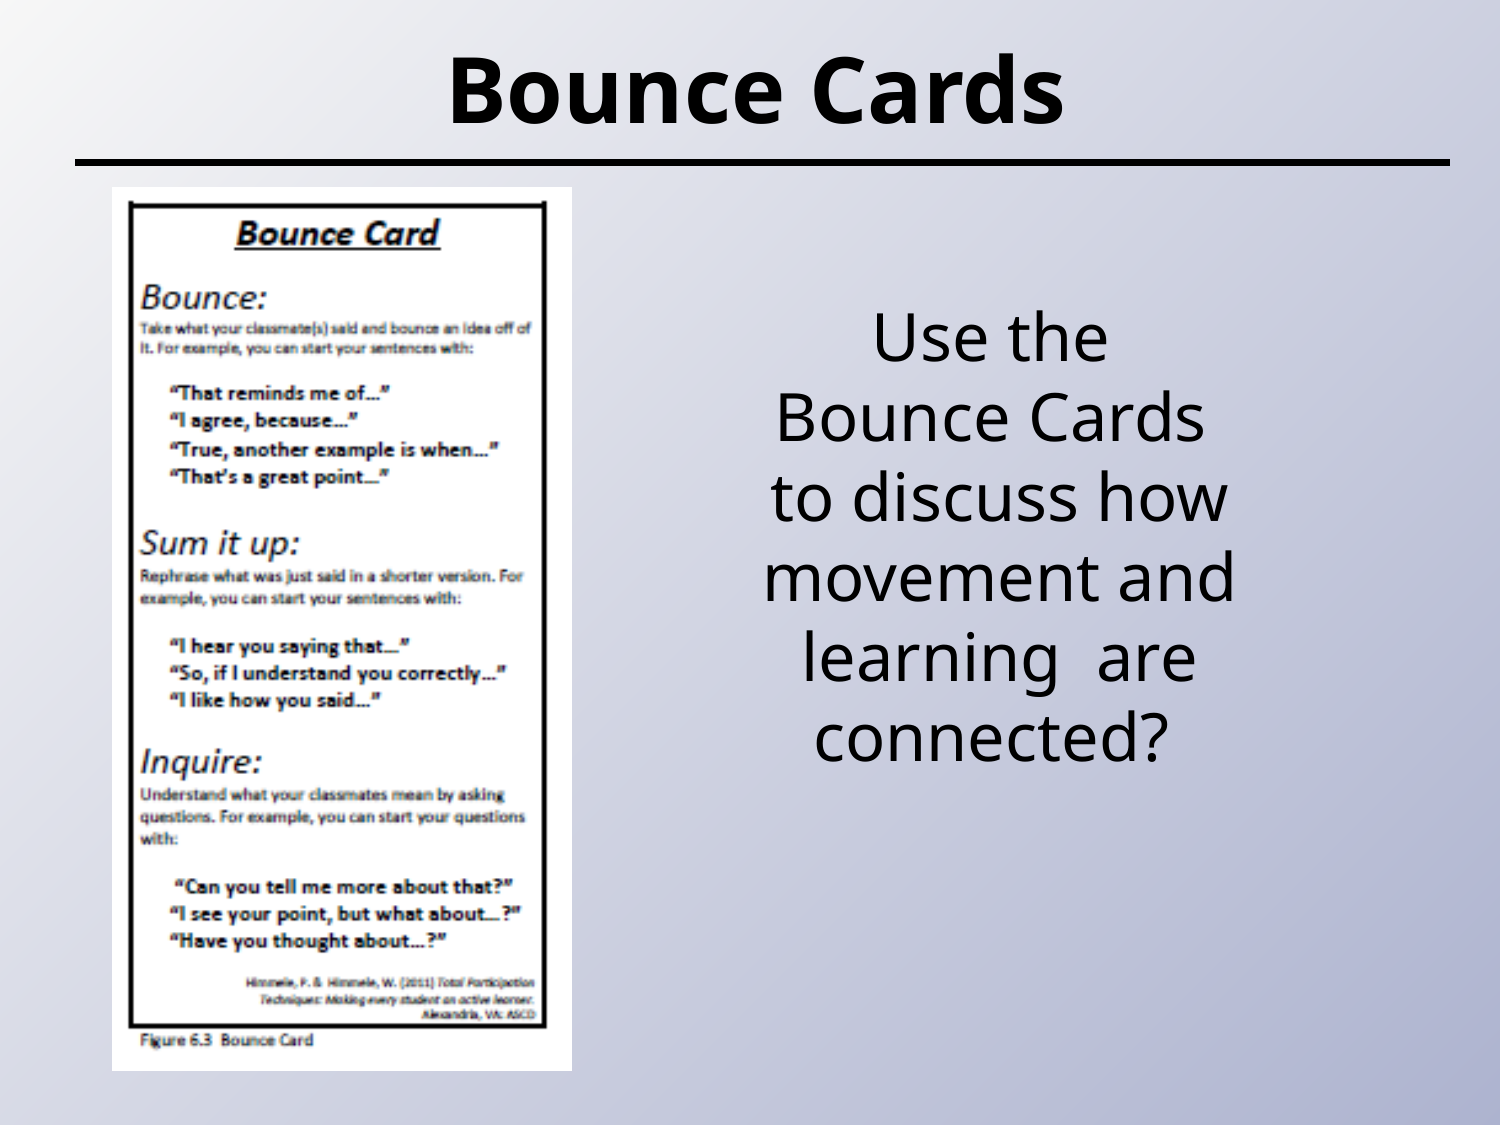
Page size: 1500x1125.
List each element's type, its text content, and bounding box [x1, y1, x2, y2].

text_box Bounce Cards [62, 24, 1450, 150]
picture [112, 187, 572, 1071]
text_box Use the Bounce Cards to discuss how movement and learning are connected? [624, 287, 1375, 782]
